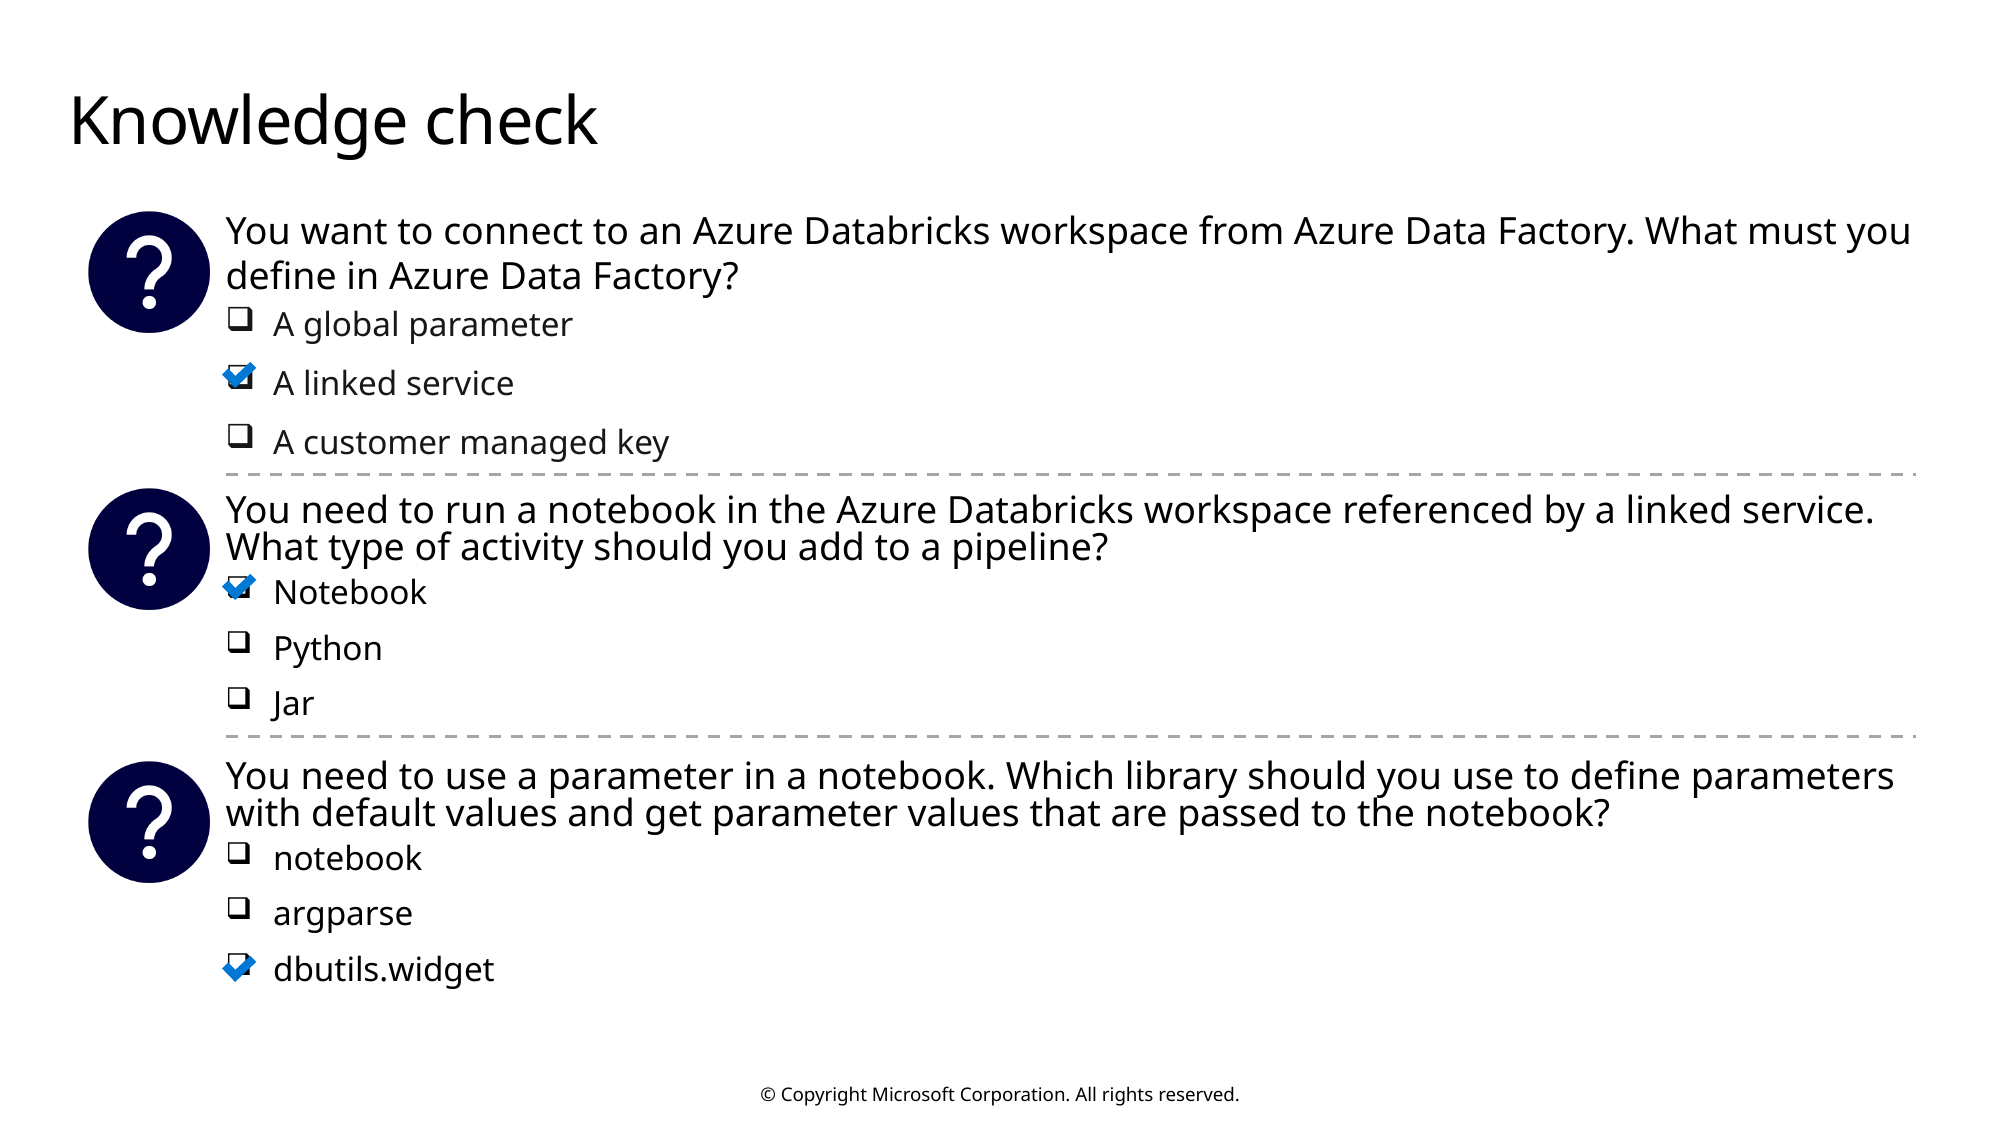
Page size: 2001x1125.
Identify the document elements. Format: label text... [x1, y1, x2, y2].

picture [72, 471, 226, 626]
text_box [226, 577, 253, 597]
text_box [225, 365, 253, 385]
picture [72, 195, 226, 350]
title Knowledge check [68, 72, 1930, 184]
text_box [225, 959, 253, 979]
picture [72, 745, 226, 899]
list You need to run a notebook in the Azure Databricks workspace referenced by a linked service. What type of activity should you add to a pipeline? Notebook Python Jar [225, 489, 1930, 727]
list You want to connect to an Azure Databricks workspace from Azure Data Factory. What must you define in Azure Data Factory? A global parameter A linked service A customer managed key [225, 215, 1930, 453]
list You need to use a parameter in a notebook. Which library should you use to define parameters with default values and get parameter values that are passed to the notebook? notebook argparse dbutils.widget [225, 746, 1930, 1002]
